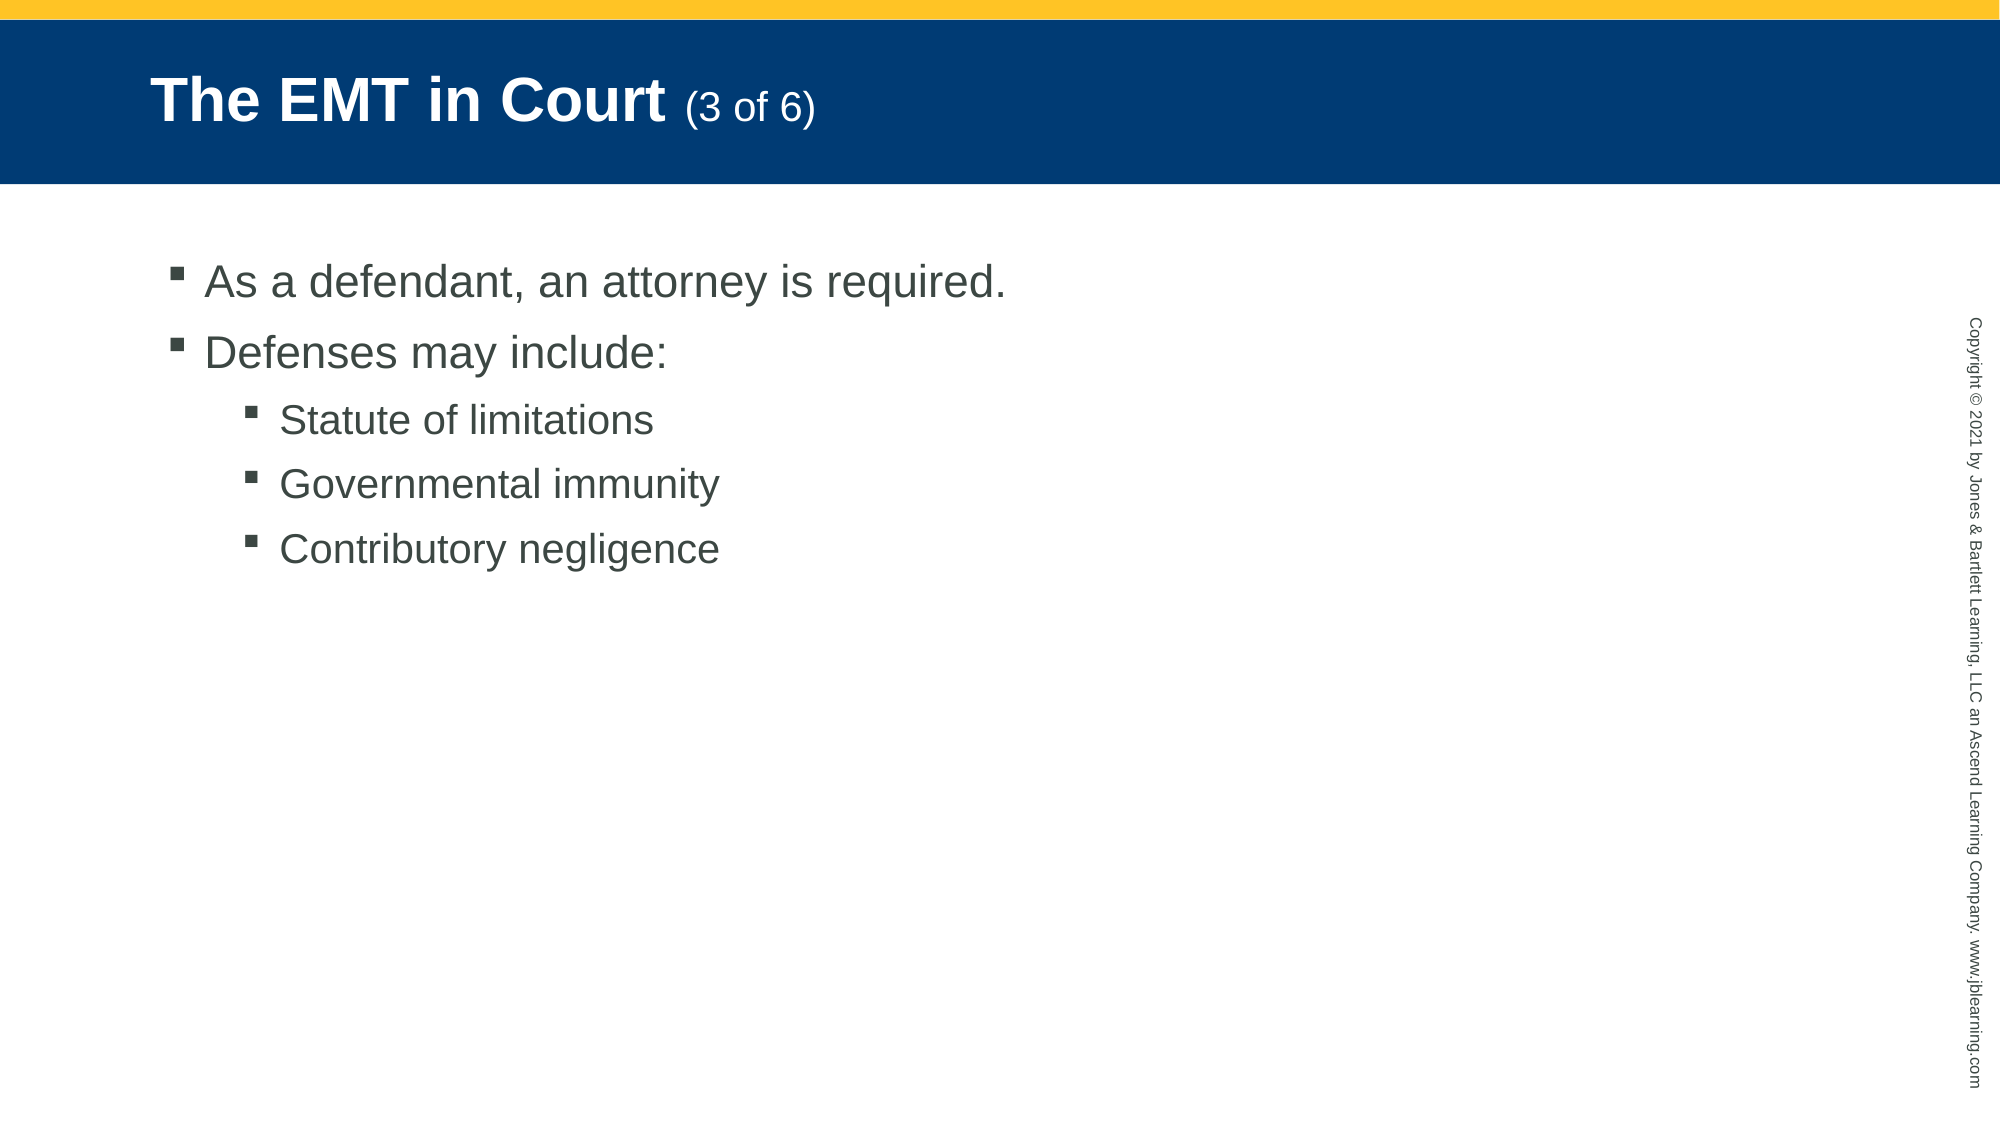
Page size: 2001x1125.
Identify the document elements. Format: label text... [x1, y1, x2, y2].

list As a defendant, an attorney is required. Defenses may include: Statute of limitations Governmental immunity Contributory negligence [151, 244, 1840, 1016]
title The EMT in Court (3 of 6) [0, 19, 2000, 185]
